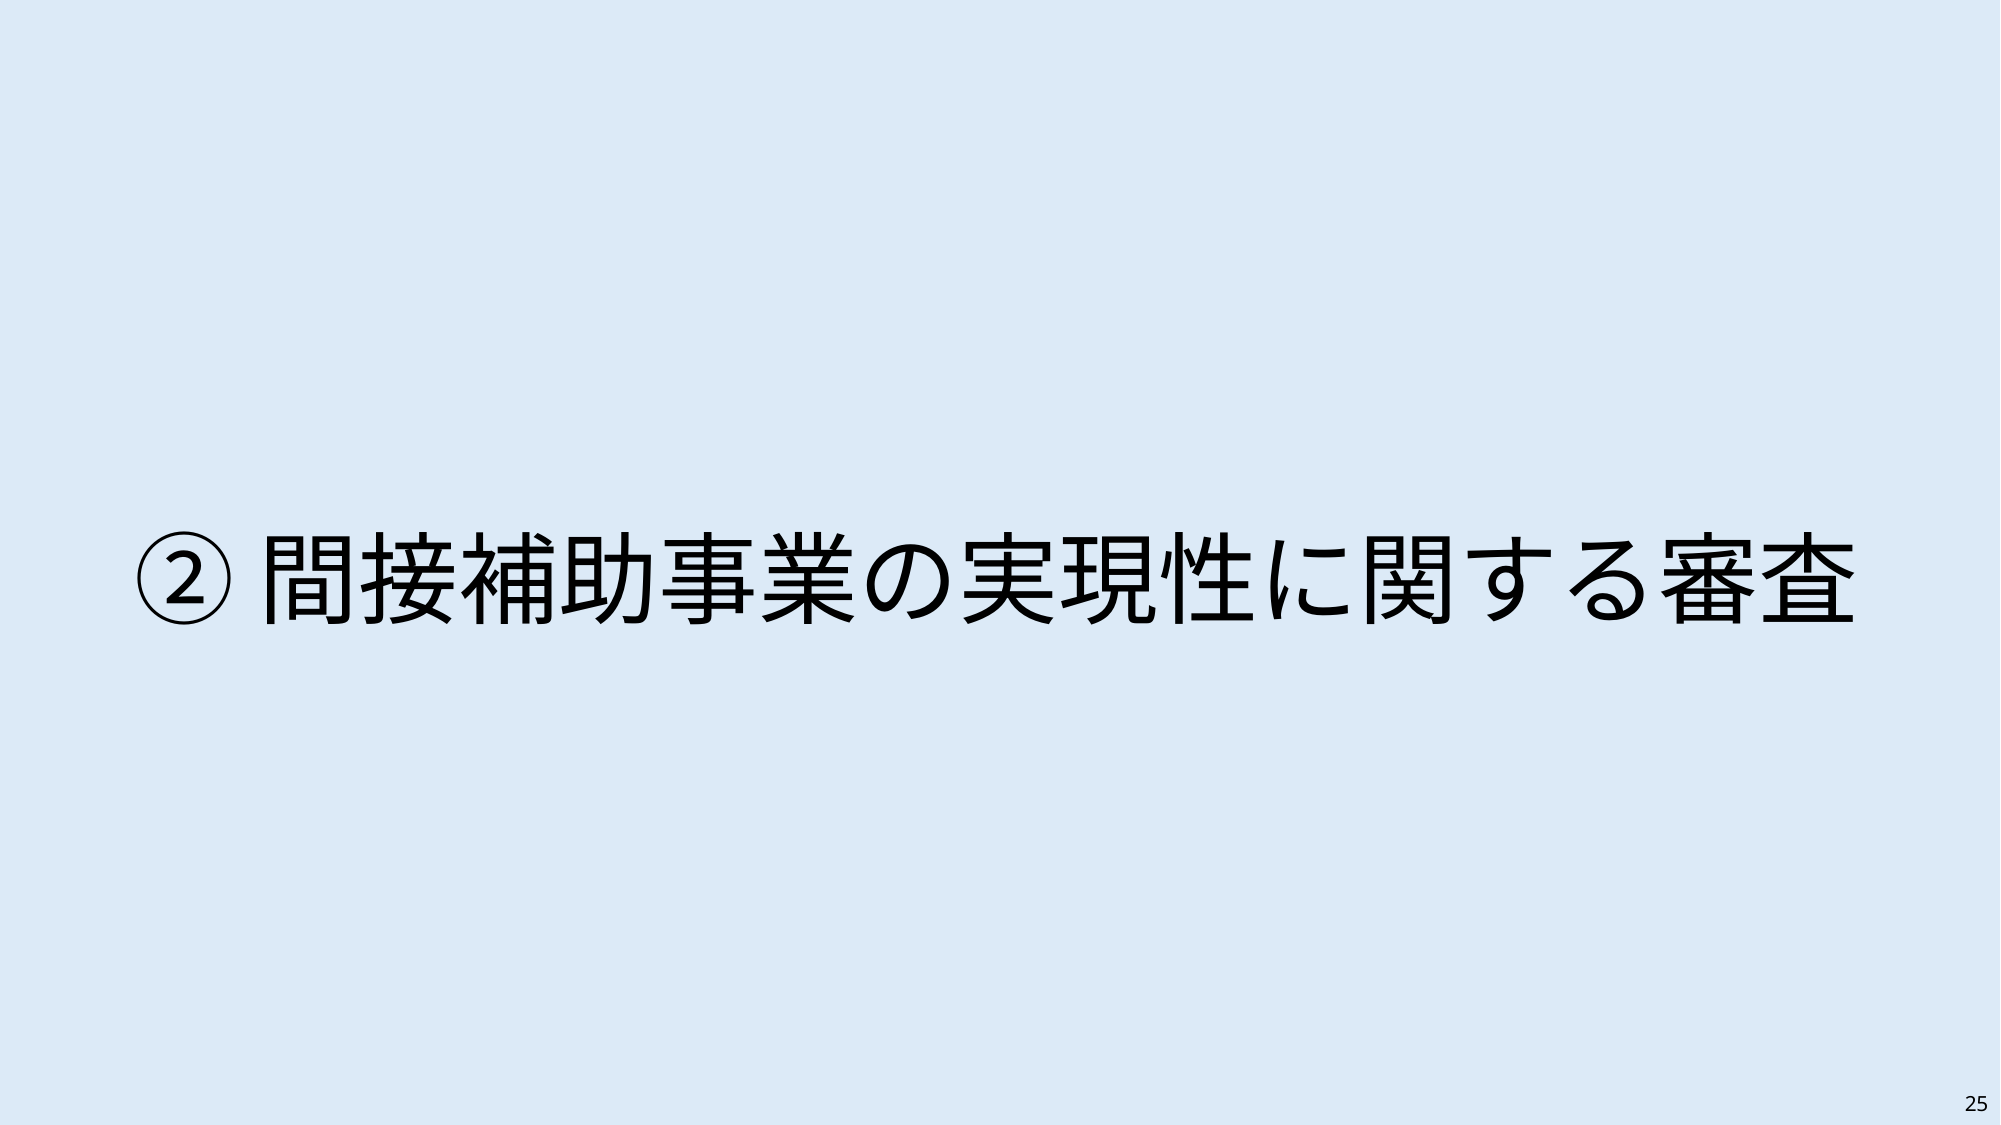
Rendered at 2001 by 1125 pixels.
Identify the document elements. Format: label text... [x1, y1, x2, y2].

text_box ②間接補助事業の実現性に関する審査 [39, 298, 1954, 827]
